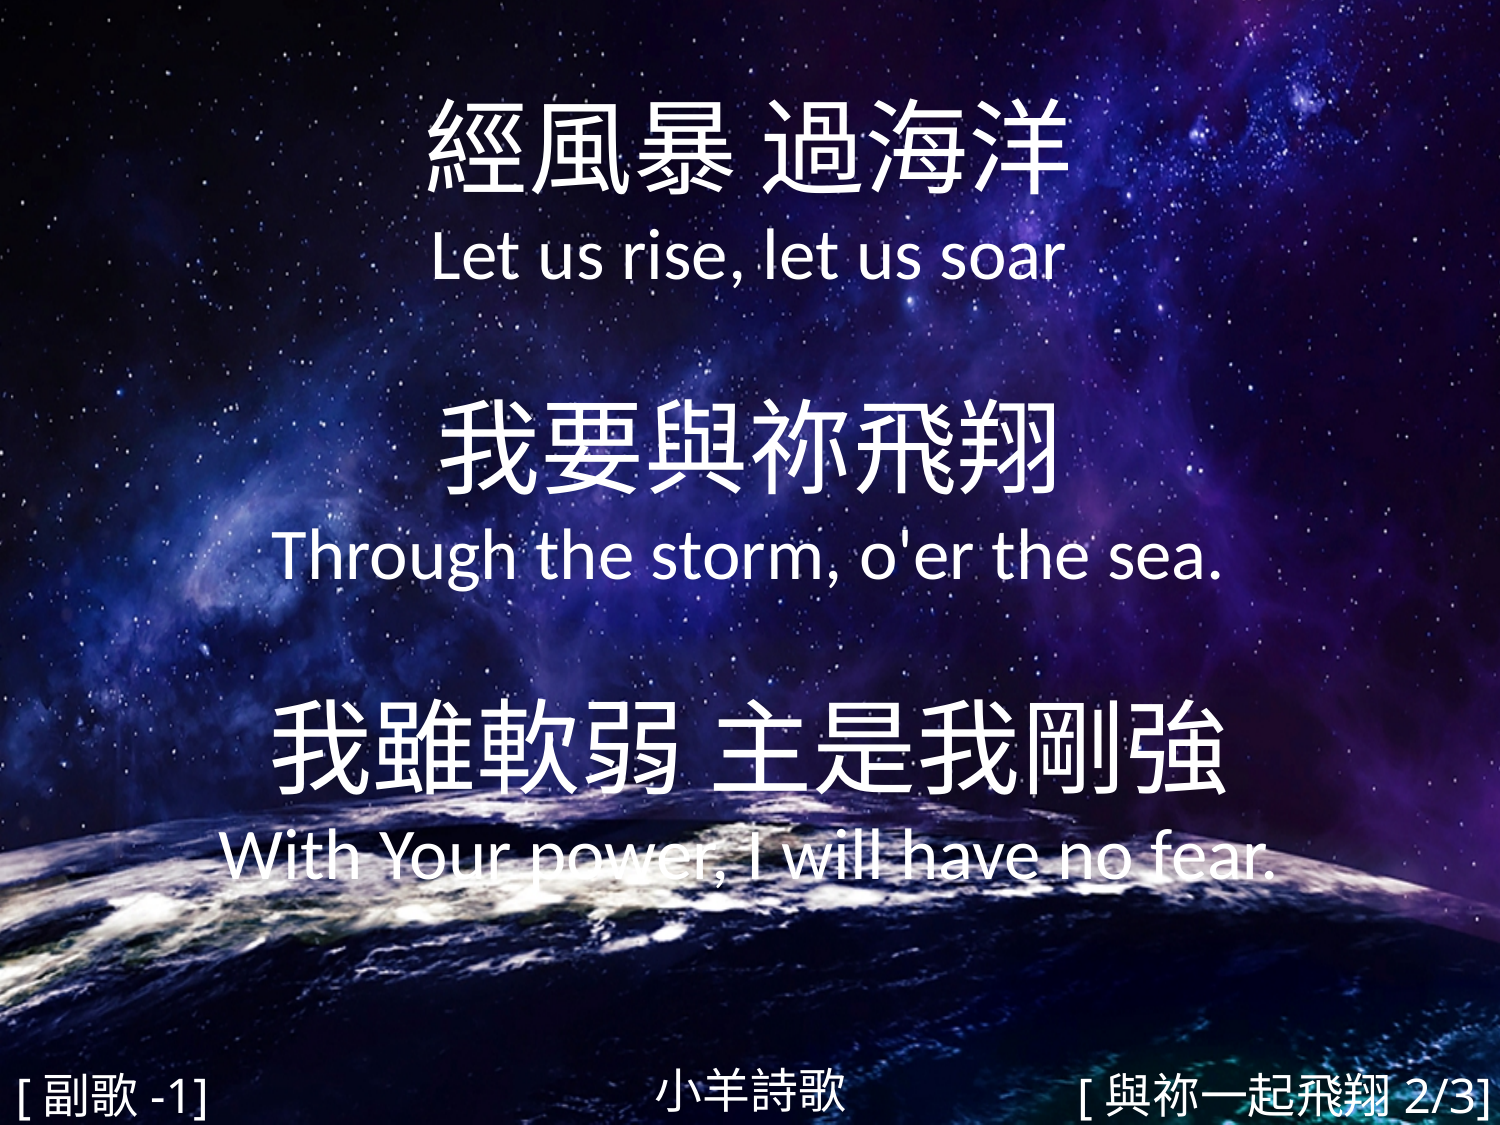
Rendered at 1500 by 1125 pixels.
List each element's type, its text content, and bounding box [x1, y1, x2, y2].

text_box [副歌-1] [0, 1058, 271, 1125]
picture [0, 700, 1500, 1053]
title [0, 700, 1494, 710]
text_box 經風暴 過海洋 Let us rise, let us soar 我要與祢飛翔 Through the storm, o'er the sea. 我雖軟弱 主是我剛強 With Your power, I will have no fear. [0, 0, 1500, 700]
text_box [與祢一起飛翔2/3] [868, 1058, 1500, 1125]
subtitle 小羊詩歌 [0, 1053, 1500, 1125]
